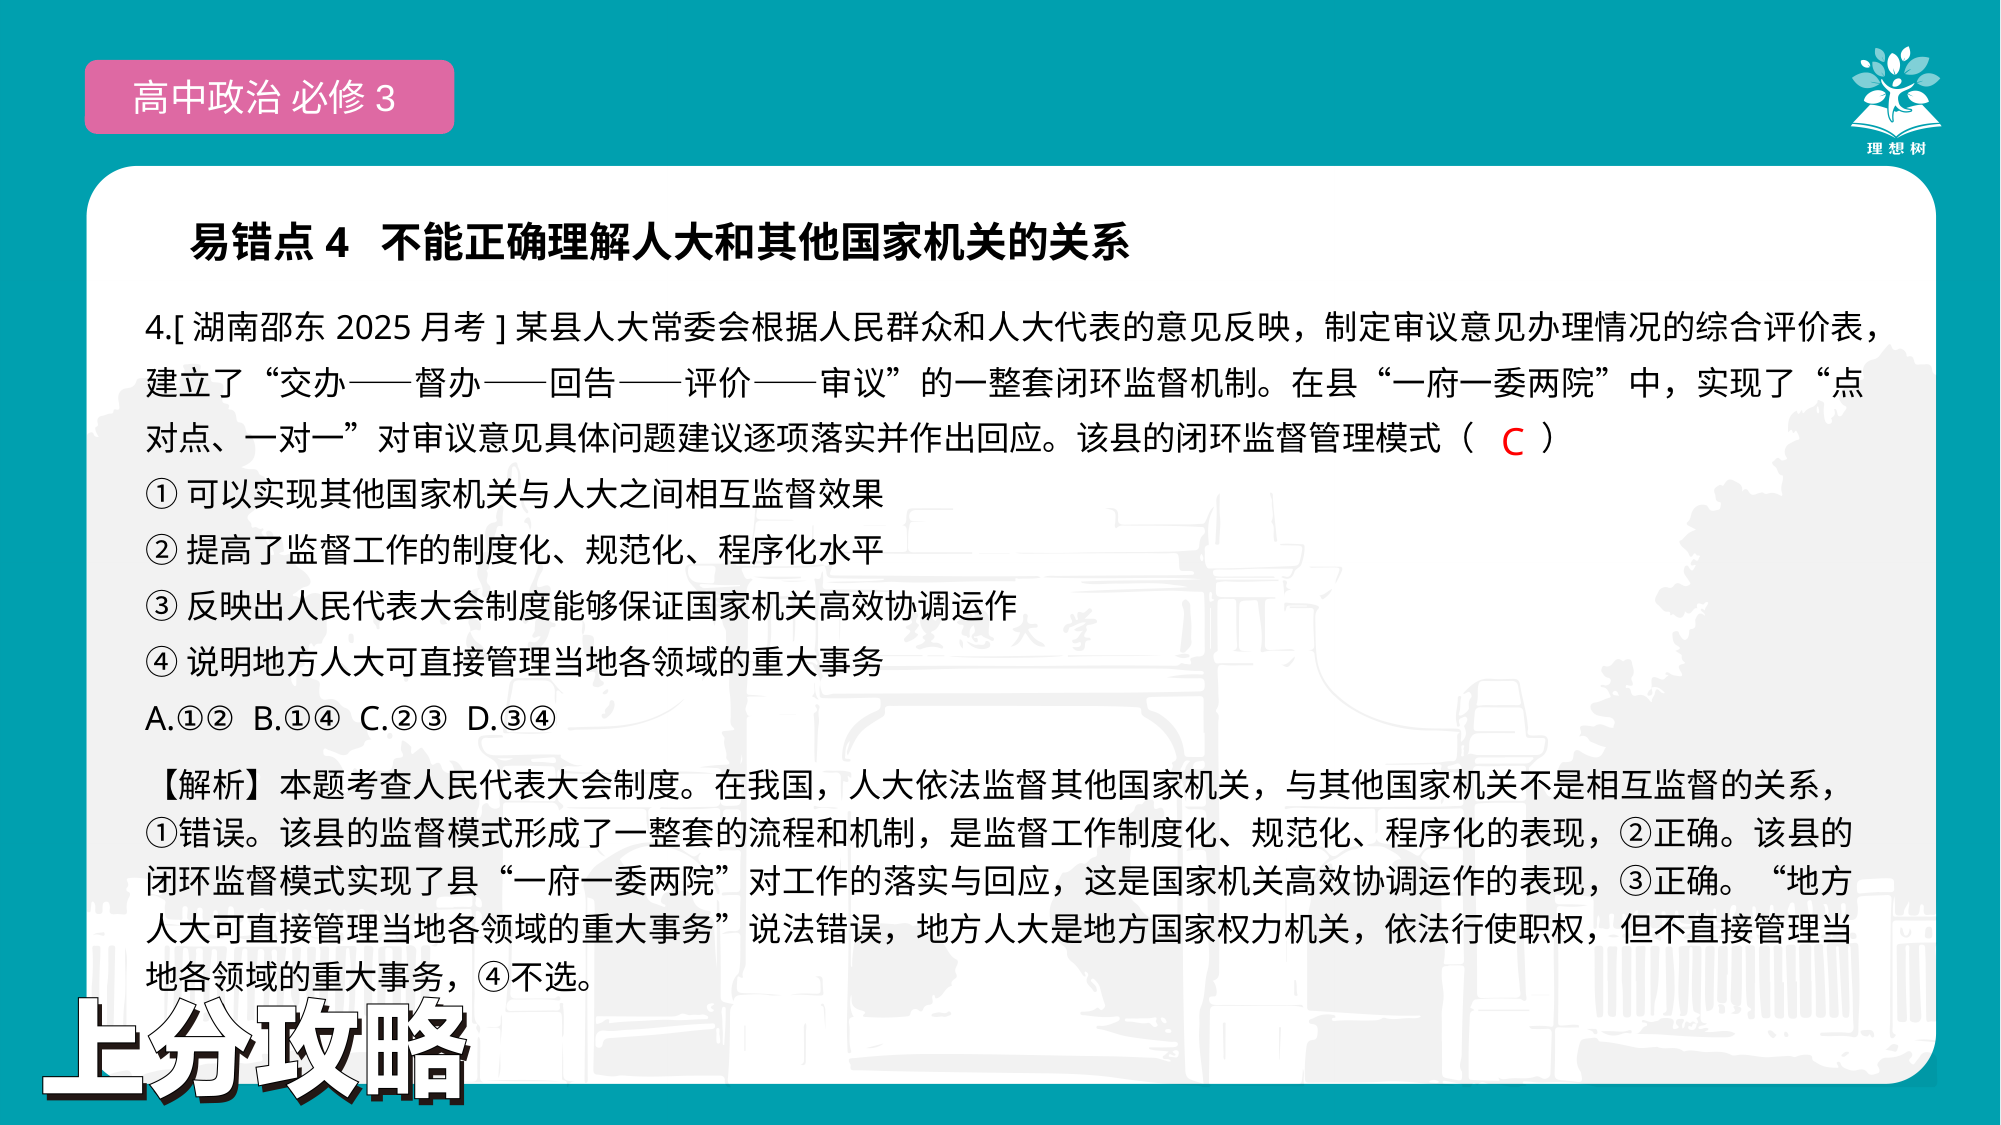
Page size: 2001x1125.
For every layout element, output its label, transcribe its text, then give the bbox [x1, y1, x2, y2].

text_box 高中政治 必修3 [83, 58, 456, 135]
picture [0, 0, 2001, 1125]
text_box 【解析】本题考查人民代表大会制度。在我国，人大依法监督其他国家机关，与其他国家机关不是相互监督的关系，①错误。该县的监督模式形成了一整套的流程和机制，是监督工作制度化、规范化、程序化的表现，②正确。该县的闭环监督模式实现了县“一府一委两院”对工作的落实与回应，这是国家机关高效协调运作的表现，③正确。“地方人大可直接管理当地各领域的重大事务”说法错误，地方人大是地方国家权力机关，依法行使职权，但不直接管理当地各领域的重大事务，④不选。 [130, 749, 1869, 1004]
text_box 易错点4 不能正确理解人大和其他国家机关的关系 [175, 207, 1528, 273]
text_box 4.[湖南邵东2025月考]某县人大常委会根据人民群众和人大代表的意见反映，制定审议意见办理情况的综合评价表，建立了“交办——督办——回告——评价——审议”的一整套闭环监督机制。在县“一府一委两院”中，实现了“点对点、一对一”对审议意见具体问题建议逐项落实并作出回应。该县的闭环监督管理模式（ ） ①可以实现其他国家机关与人大之间相互监督效果 ②提高了监督工作的制度化、规范化、程序化水平 ③反映出人民代表大会制度能够保证国家机关高效协调运作 ④说明地方人大可直接管理当地各领域的重大事务 A.①② B.①④ C.②③ D.③④ [130, 282, 1880, 745]
text_box C [1476, 388, 1594, 471]
